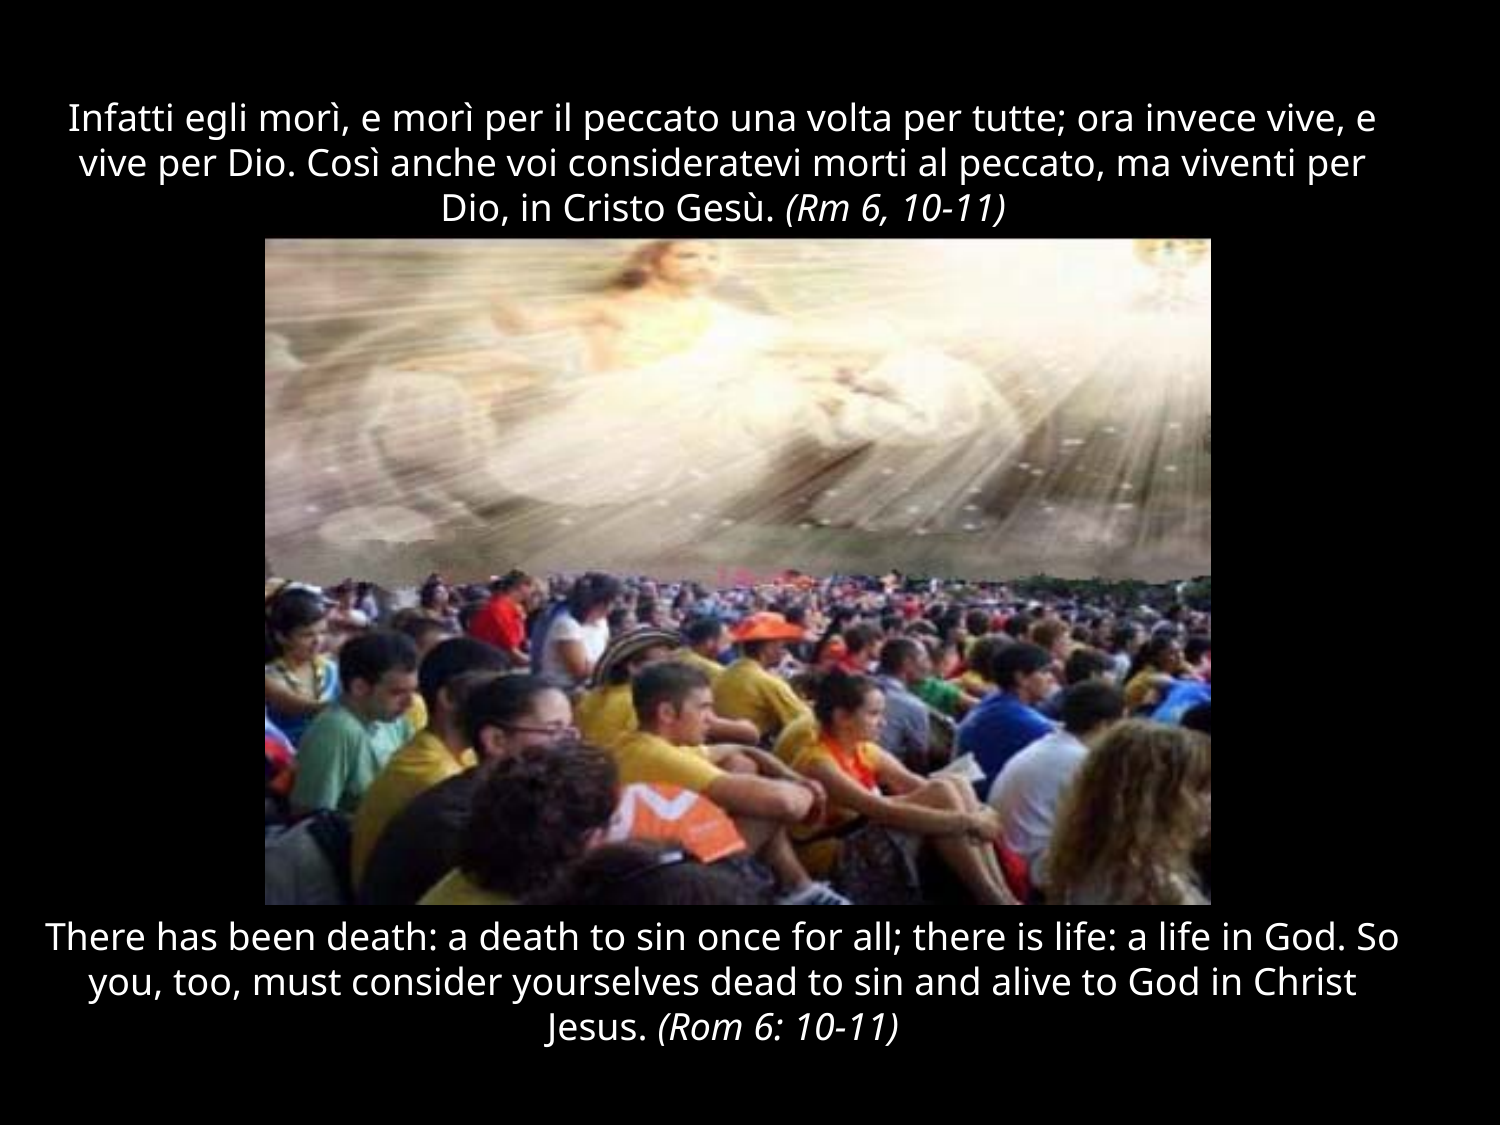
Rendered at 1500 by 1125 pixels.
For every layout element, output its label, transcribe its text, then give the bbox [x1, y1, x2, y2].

title Infatti egli morì, e morì per il peccato una volta per tutte; ora invece vive, e vive per Dio. Così anche voi consideratevi morti al peccato, ma viventi per Dio, in Cristo Gesù. (Rm 6, 10-11) [29, 90, 1417, 278]
text_box There has been death: a death to sin once for all; there is life: a life in God. So you, too, must consider yourselves dead to sin and alive to God in Christ Jesus. (Rom 6: 10-11) [29, 905, 1417, 1055]
picture [265, 235, 1211, 905]
